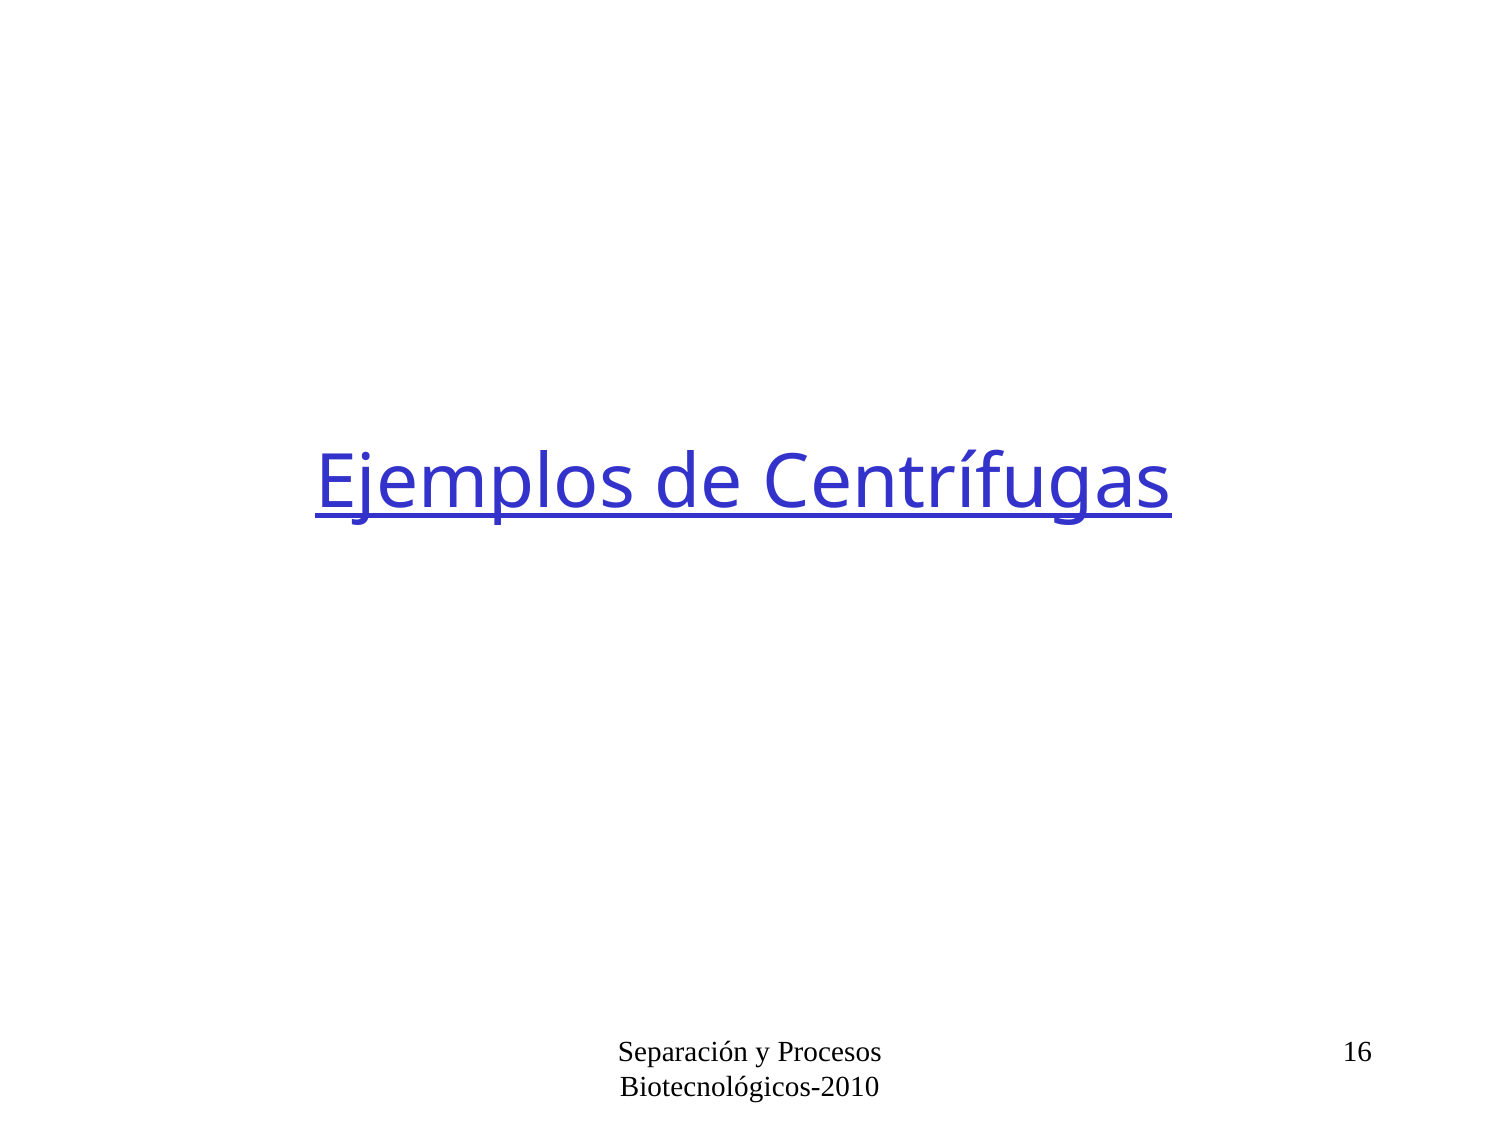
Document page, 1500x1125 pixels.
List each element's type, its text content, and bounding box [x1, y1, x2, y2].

slide_number 16 [1074, 1024, 1388, 1101]
text_box Ejemplos de Centrífugas [62, 424, 1425, 665]
footer Separación y Procesos Biotecnológicos-2010 [512, 1024, 988, 1101]
